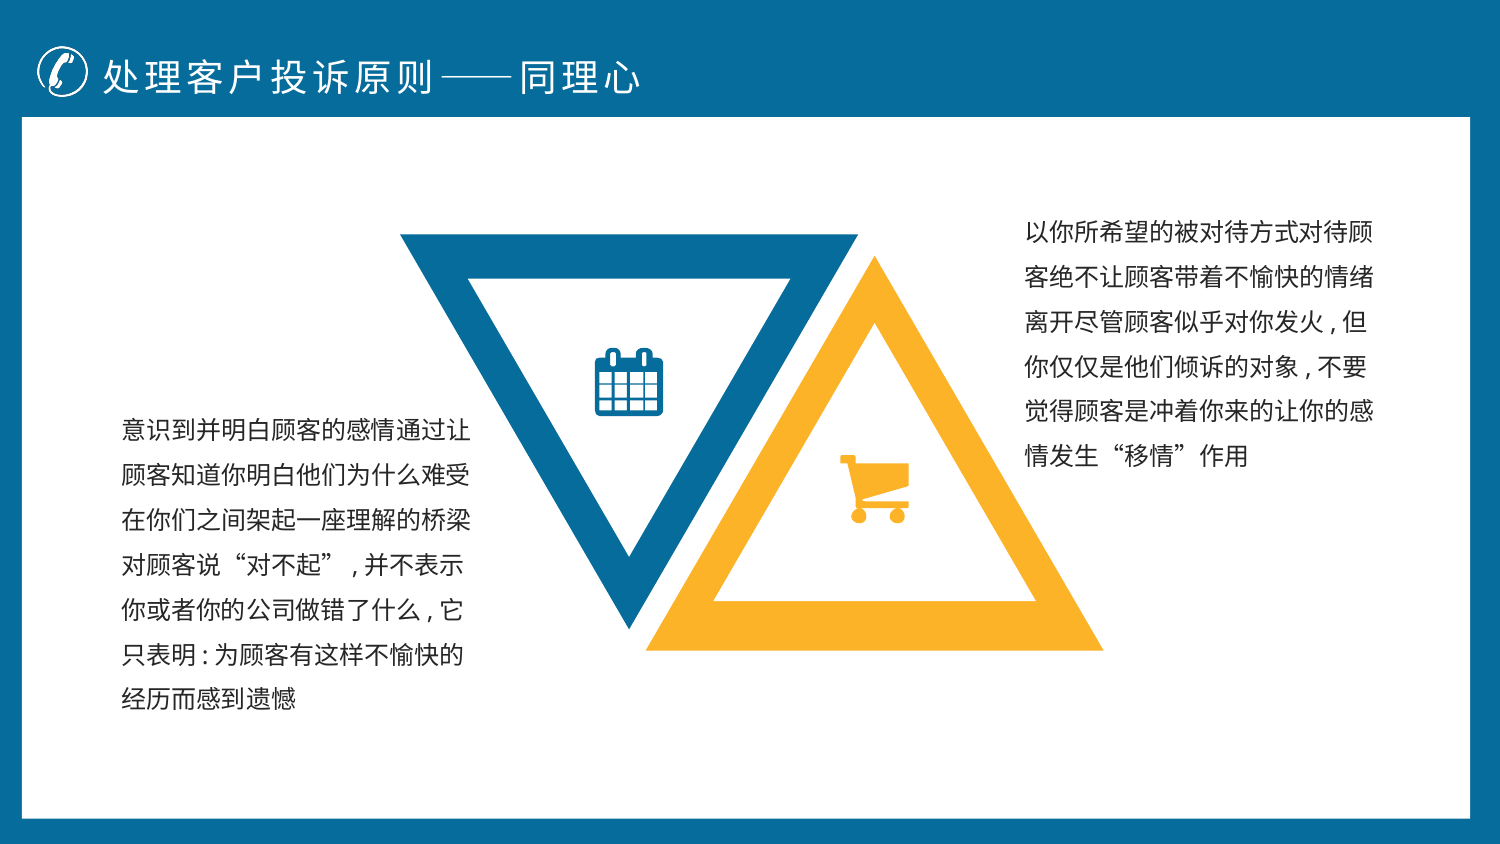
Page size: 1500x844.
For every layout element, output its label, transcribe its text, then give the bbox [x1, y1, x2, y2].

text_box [399, 234, 1104, 651]
text_box 以你所希望的被对待方式对待顾客绝不让顾客带着不愉快的情绪离开尽管顾客似乎对你发火,但你仅仅是他们倾诉的对象,不要觉得顾客是冲着你来的让你的感情发生“移情”作用 [1012, 209, 1388, 463]
picture [80, 63, 87, 88]
text_box 意识到并明白顾客的感情通过让顾客知道你明白他们为什么难受在你们之间架起一座理解的桥梁对顾客说“对不起”,并不表示你或者你的公司做错了什么,它只表明:为顾客有这样不愉快的经历而感到遗憾 [109, 430, 488, 684]
picture [50, 54, 68, 85]
text_box 处理客户投诉原则——同理心 [87, 46, 938, 107]
